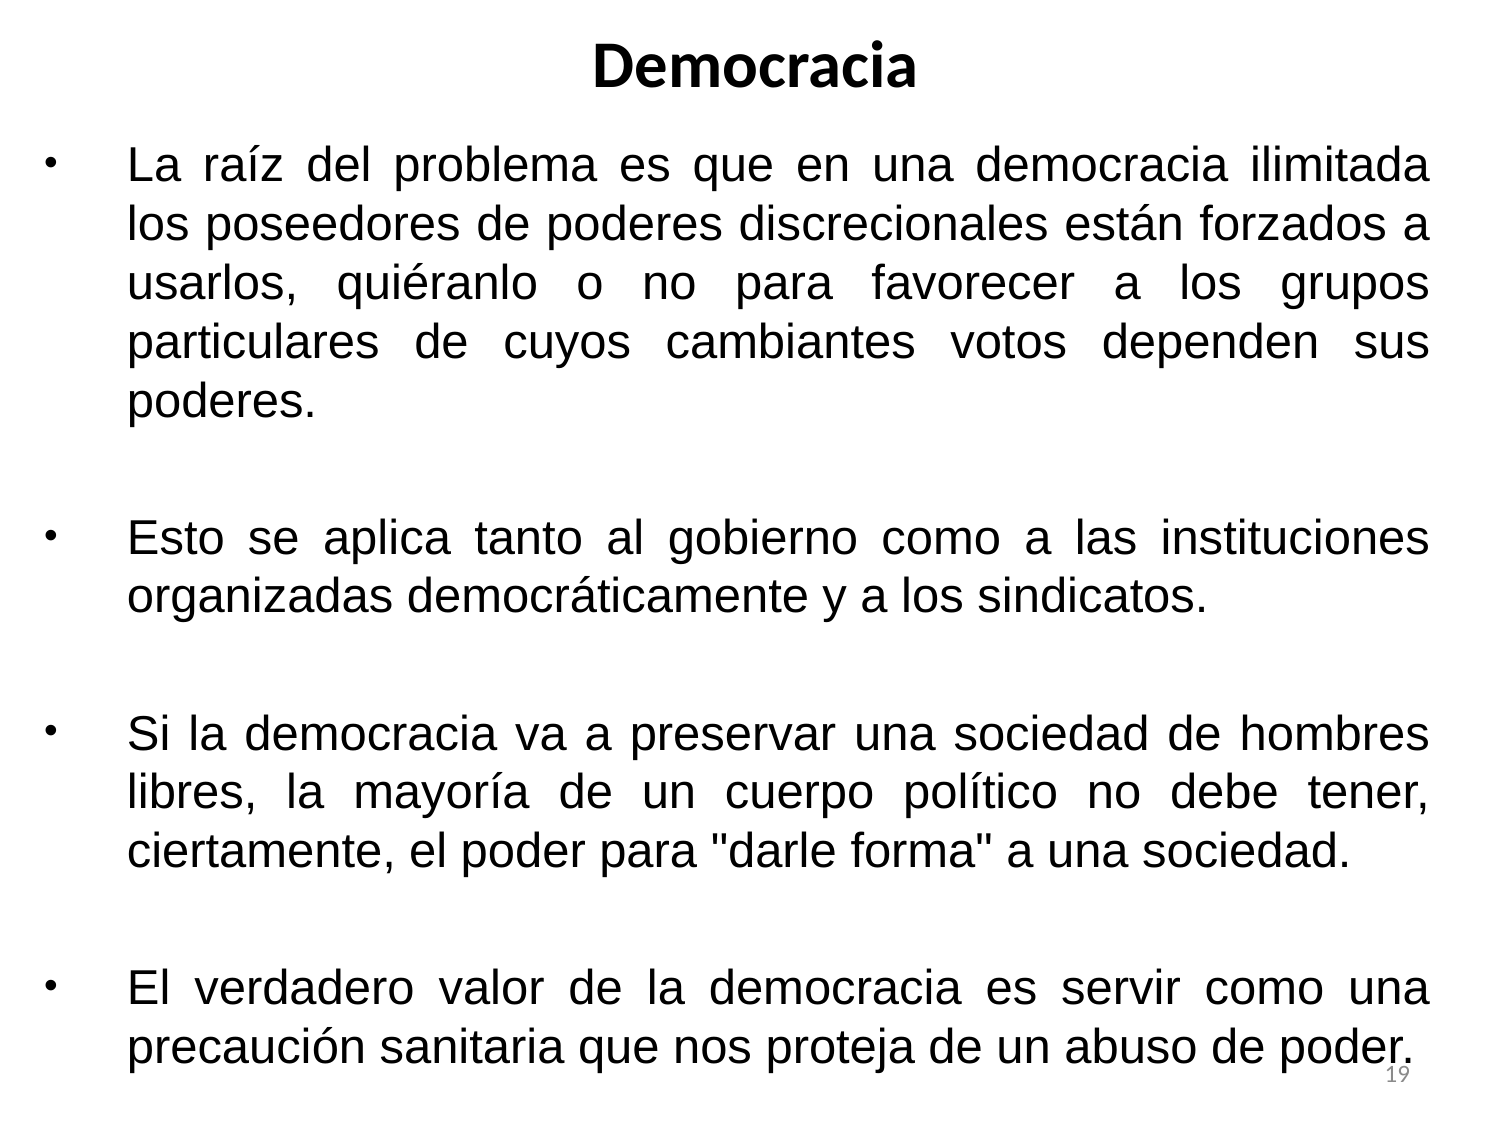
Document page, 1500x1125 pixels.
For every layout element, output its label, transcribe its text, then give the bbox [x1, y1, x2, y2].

text_box La raíz del problema es que en una democracia ilimitada los poseedores de poderes discrecionales están forzados a usarlos, quiéranlo o no para favorecer a los grupos particulares de cuyos cambiantes votos dependen sus poderes. Esto se aplica tanto al gobierno como a las instituciones organizadas democráticamente y a los sindicatos. Si la democracia va a preservar una sociedad de hombres libres, la mayoría de un cuerpo político no debe tener, ciertamente, el poder para "darle forma" a una sociedad. El verdadero valor de la democracia es servir como una precaución sanitaria que nos proteja de un abuso de poder. [29, 125, 1447, 1094]
slide_number 19 [1074, 1042, 1425, 1103]
title Democracia [41, 7, 1471, 114]
